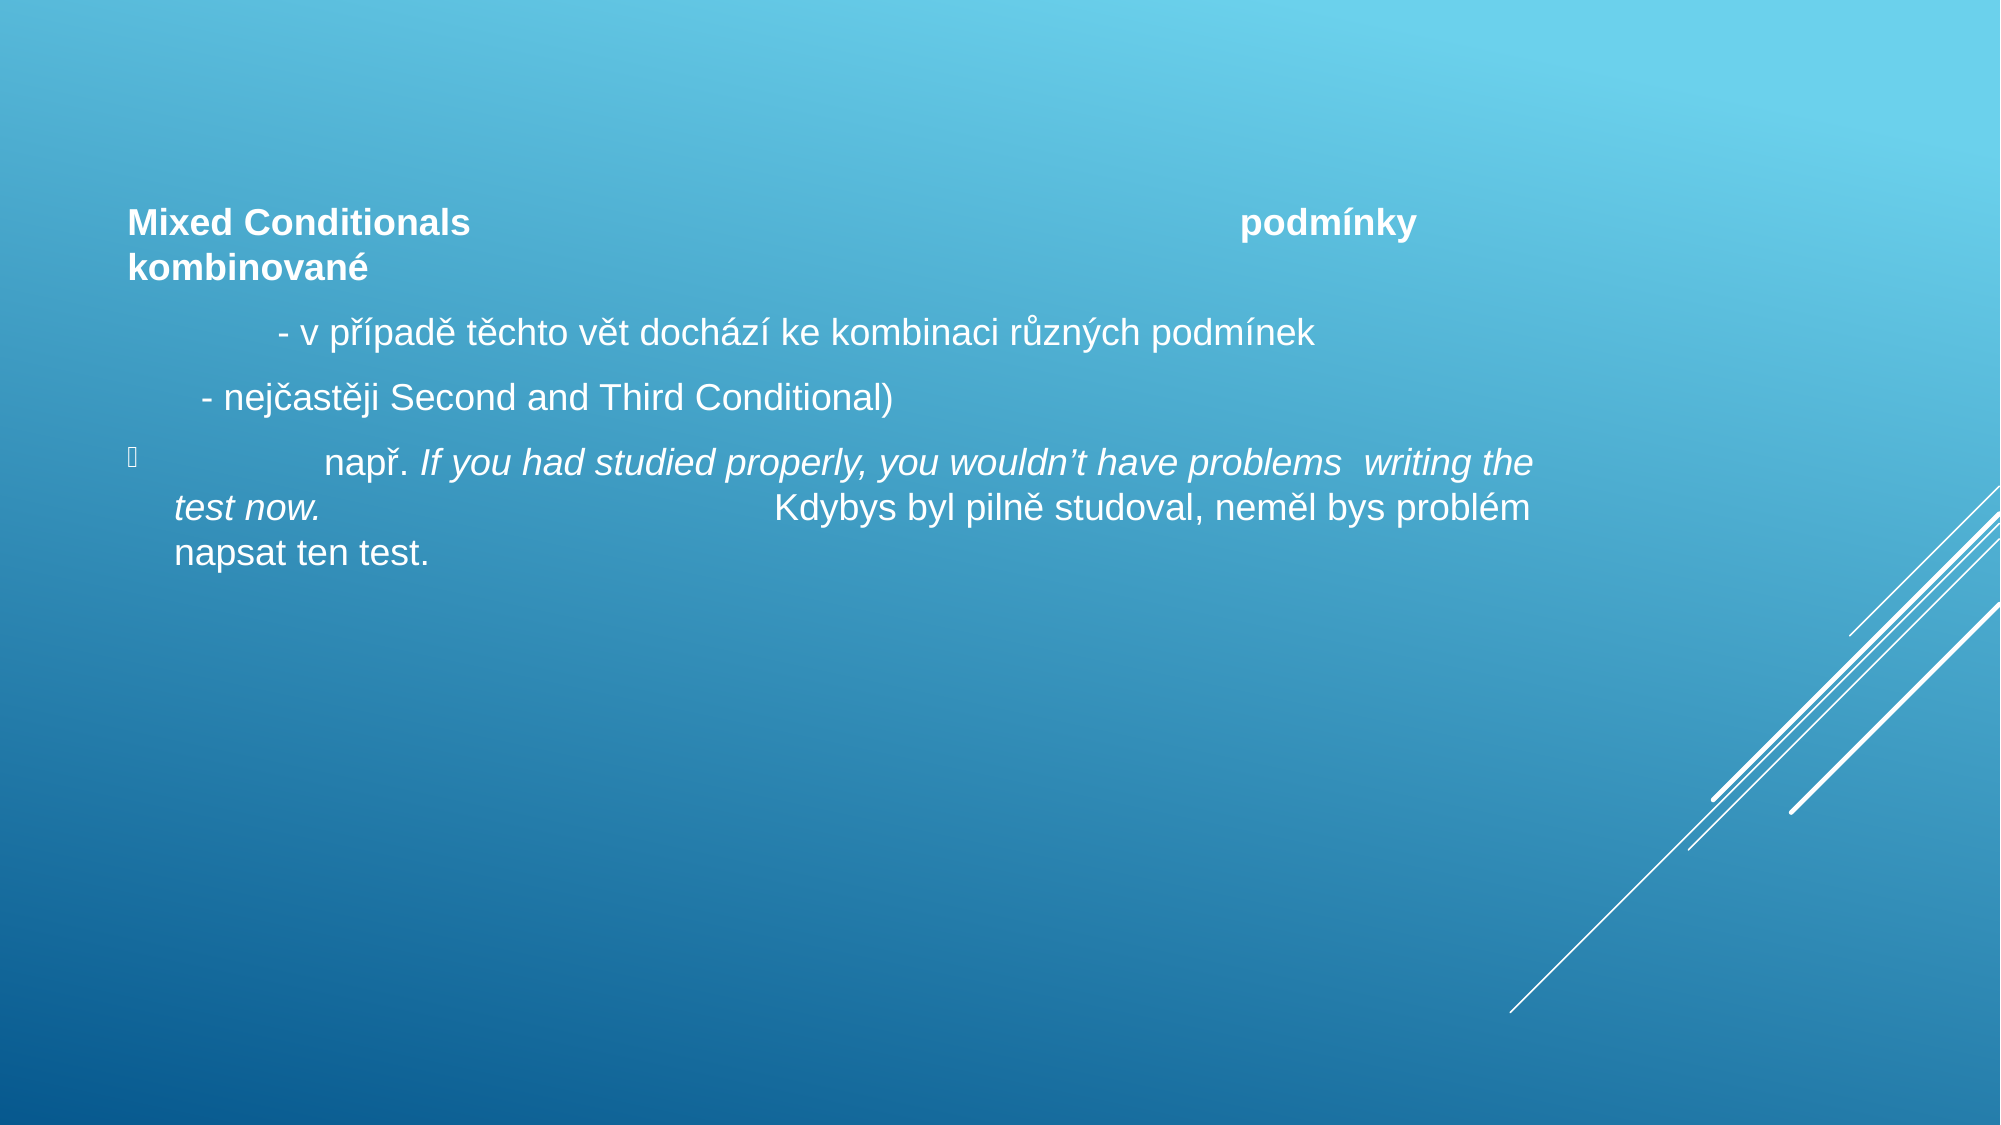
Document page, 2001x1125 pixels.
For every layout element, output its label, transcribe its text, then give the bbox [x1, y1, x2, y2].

list Mixed Conditionals podmínky kombinované - v případě těchto vět dochází ke kombinaci různých podmínek - nejčastěji Second and Third Conditional) např. If you had studied properly, you wouldn’t have problems writing the test now. Kdybys byl pilně studoval, neměl bys problém napsat ten test. [112, 112, 1605, 800]
